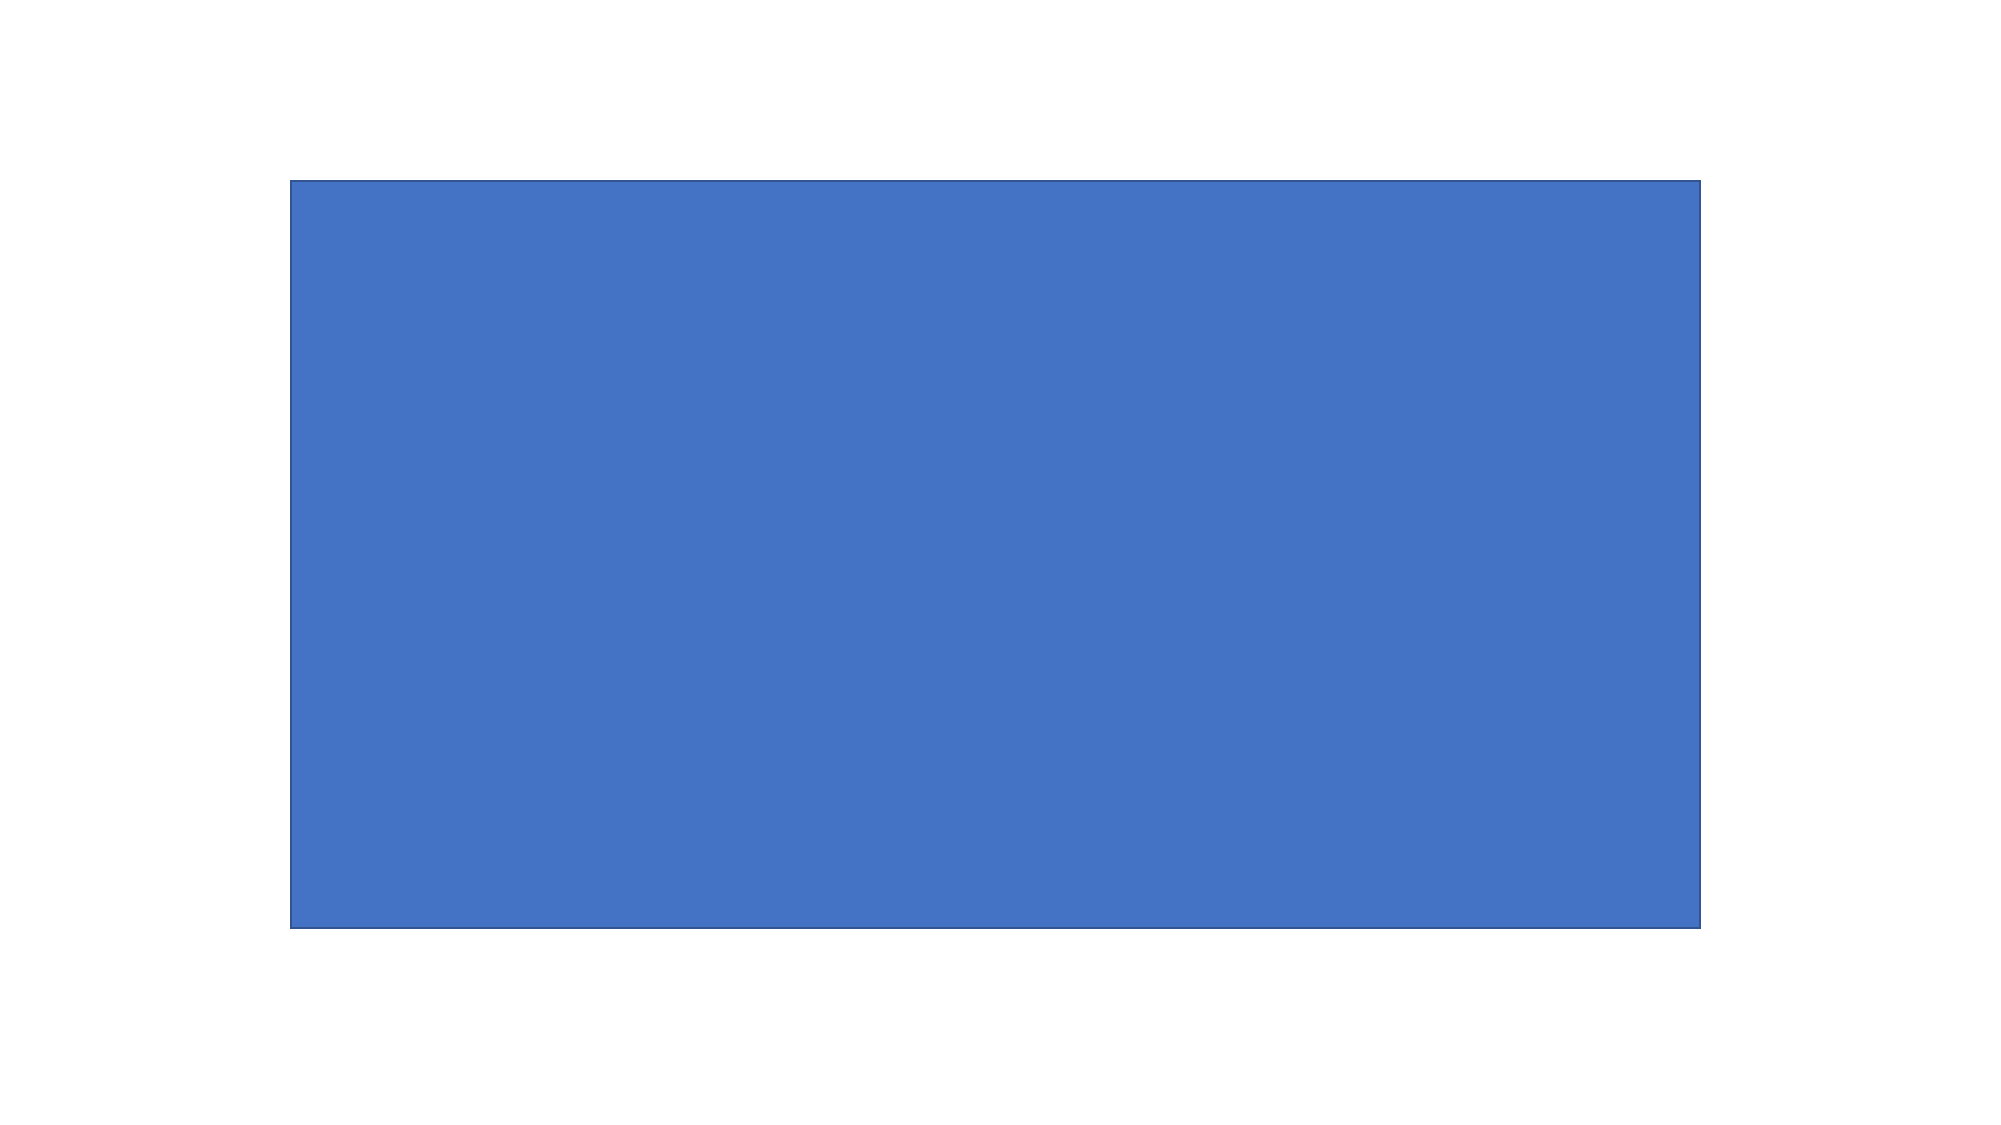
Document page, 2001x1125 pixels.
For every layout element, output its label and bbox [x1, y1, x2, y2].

text_box [290, 180, 1701, 929]
